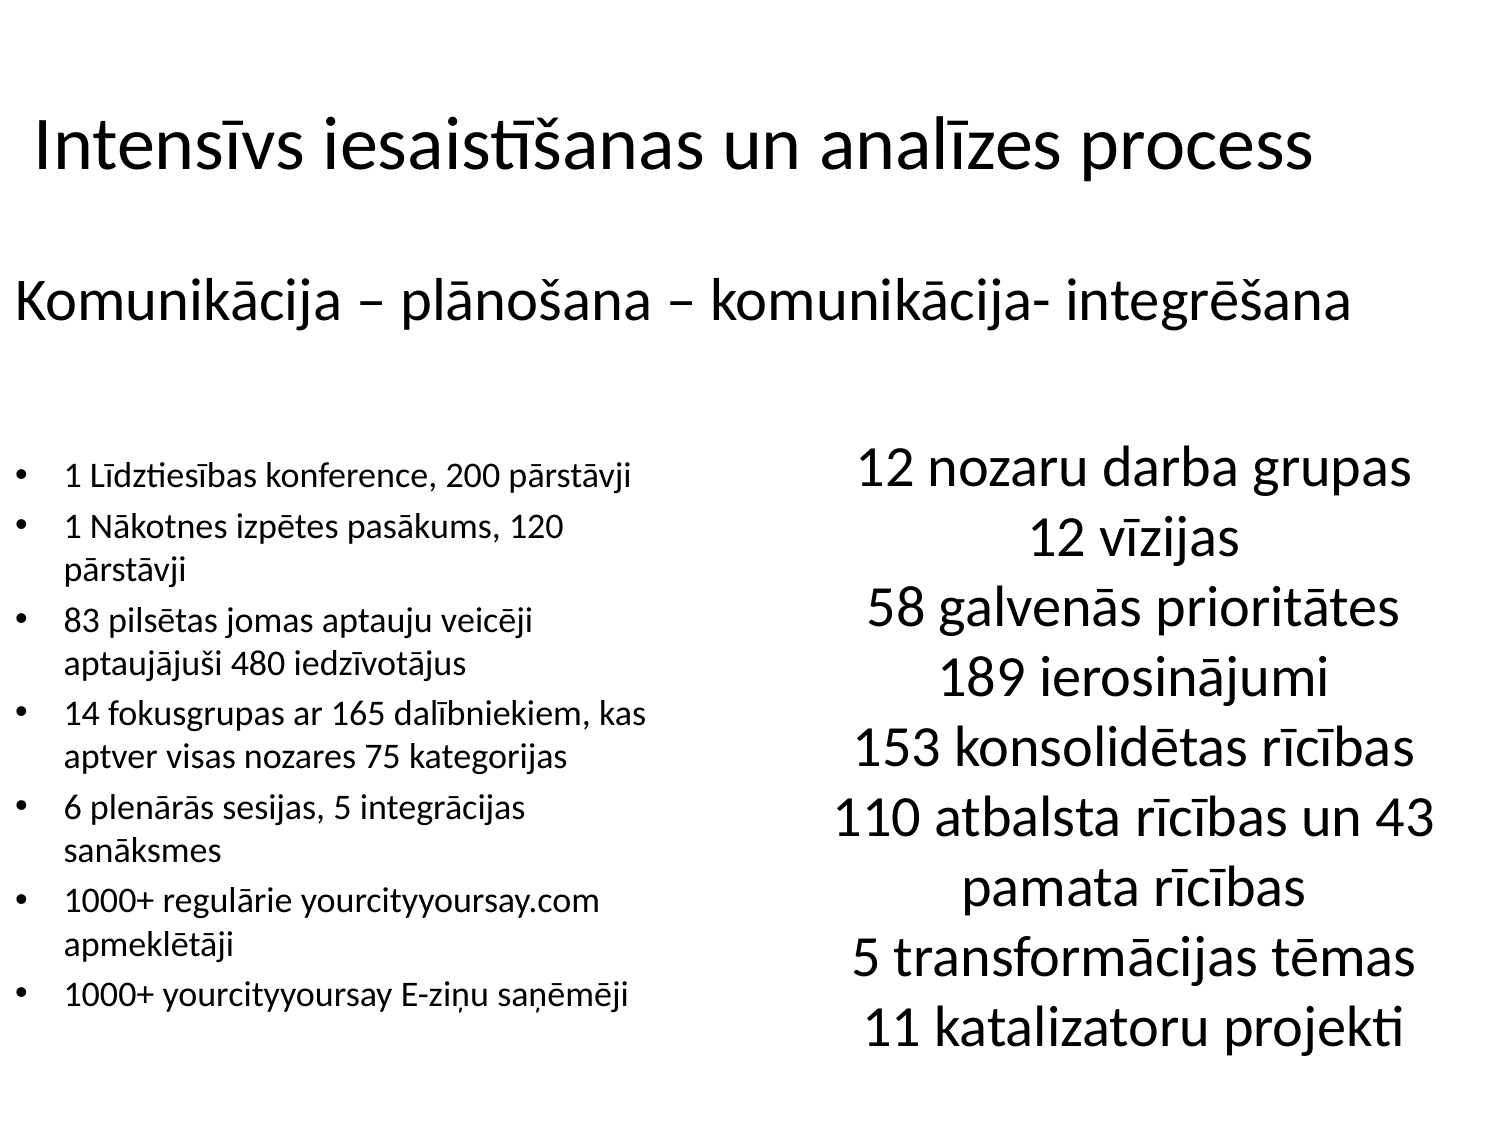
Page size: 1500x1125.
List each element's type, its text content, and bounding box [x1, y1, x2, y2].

text_box 12 nozaru darba grupas 12 vīzijas 58 galvenās prioritātes 189 ierosinājumi 153 konsolidētas rīcības 110 atbalsta rīcības un 43 pamata rīcības 5 transformācijas tēmas 11 katalizatoru projekti [785, 420, 1483, 1106]
list Komunikācija – plānošana – komunikācija- integrēšana [0, 251, 1483, 357]
title Intensīvs iesaistīšanas un analīzes process [0, 45, 1350, 233]
list 1 Līdztiesības konference, 200 pārstāvji 1 Nākotnes izpētes pasākums, 120 pārstāvji 83 pilsētas jomas aptauju veicēji aptaujājuši 480 iedzīvotājus 14 fokusgrupas ar 165 dalībniekiem, kas aptver visas nozares 75 kategorijas 6 plenārās sesijas, 5 integrācijas sanāksmes 1000+ regulārie yourcityyoursay.com apmeklētāji 1000+ yourcityyoursay E-ziņu saņēmēji [0, 444, 663, 1125]
